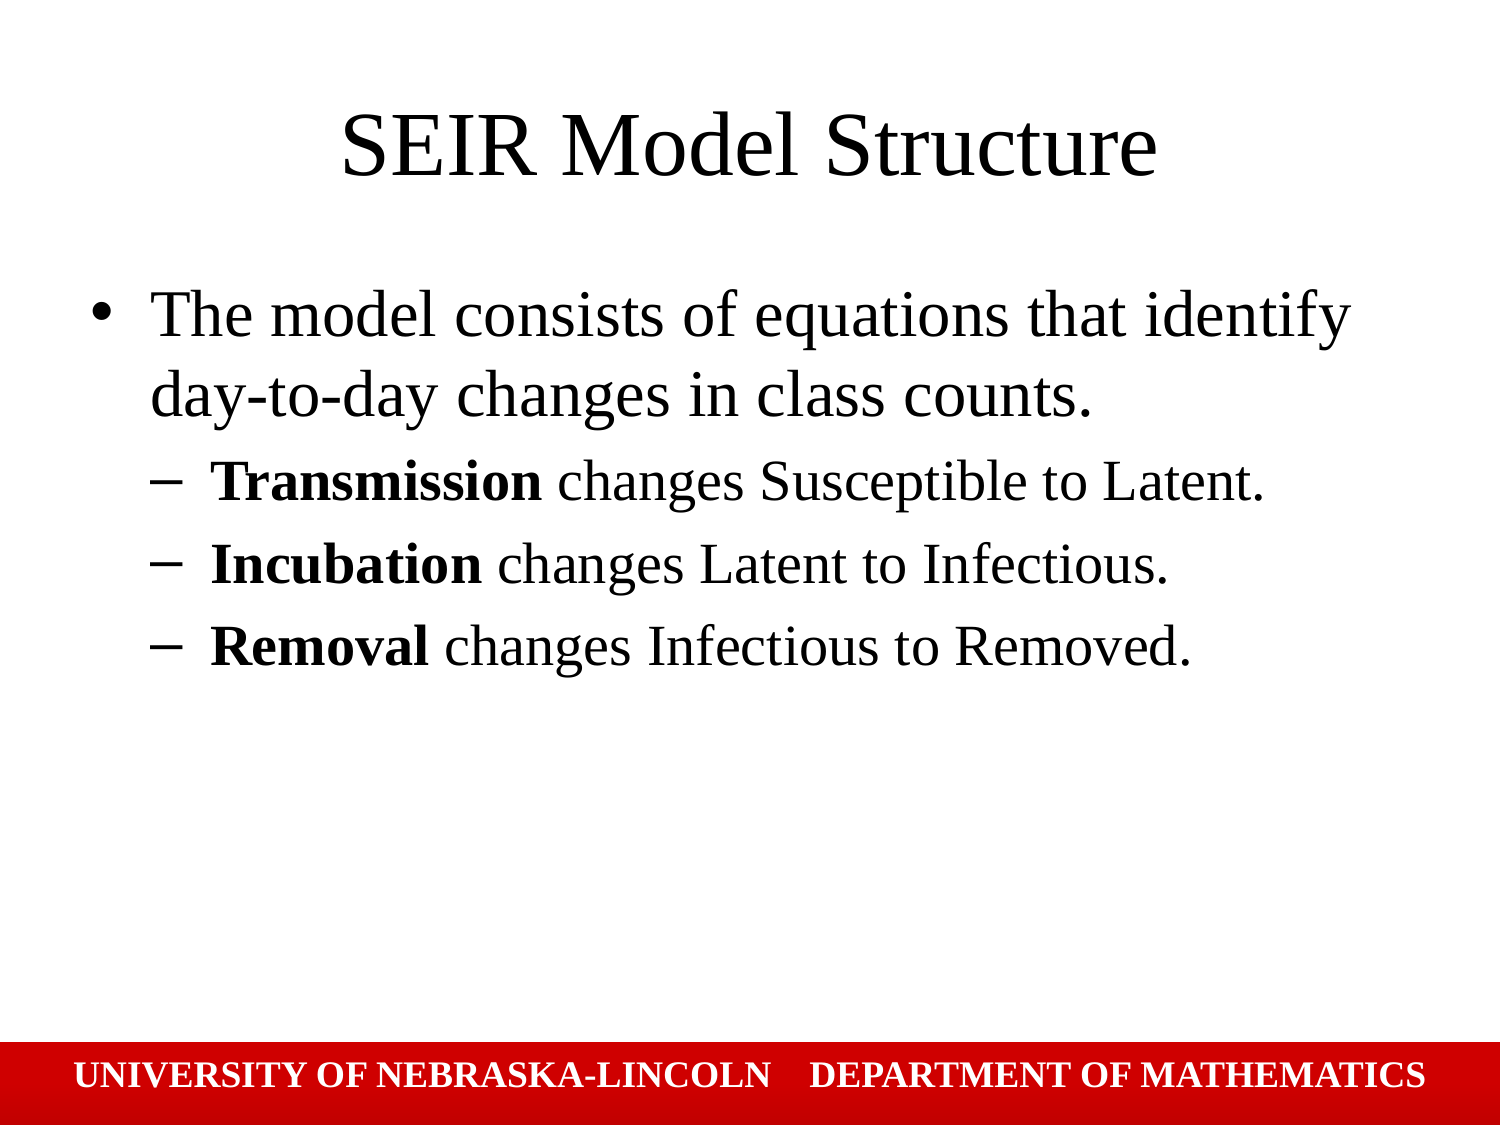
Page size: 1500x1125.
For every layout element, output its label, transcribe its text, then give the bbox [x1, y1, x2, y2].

title SEIR Model Structure [75, 45, 1425, 233]
